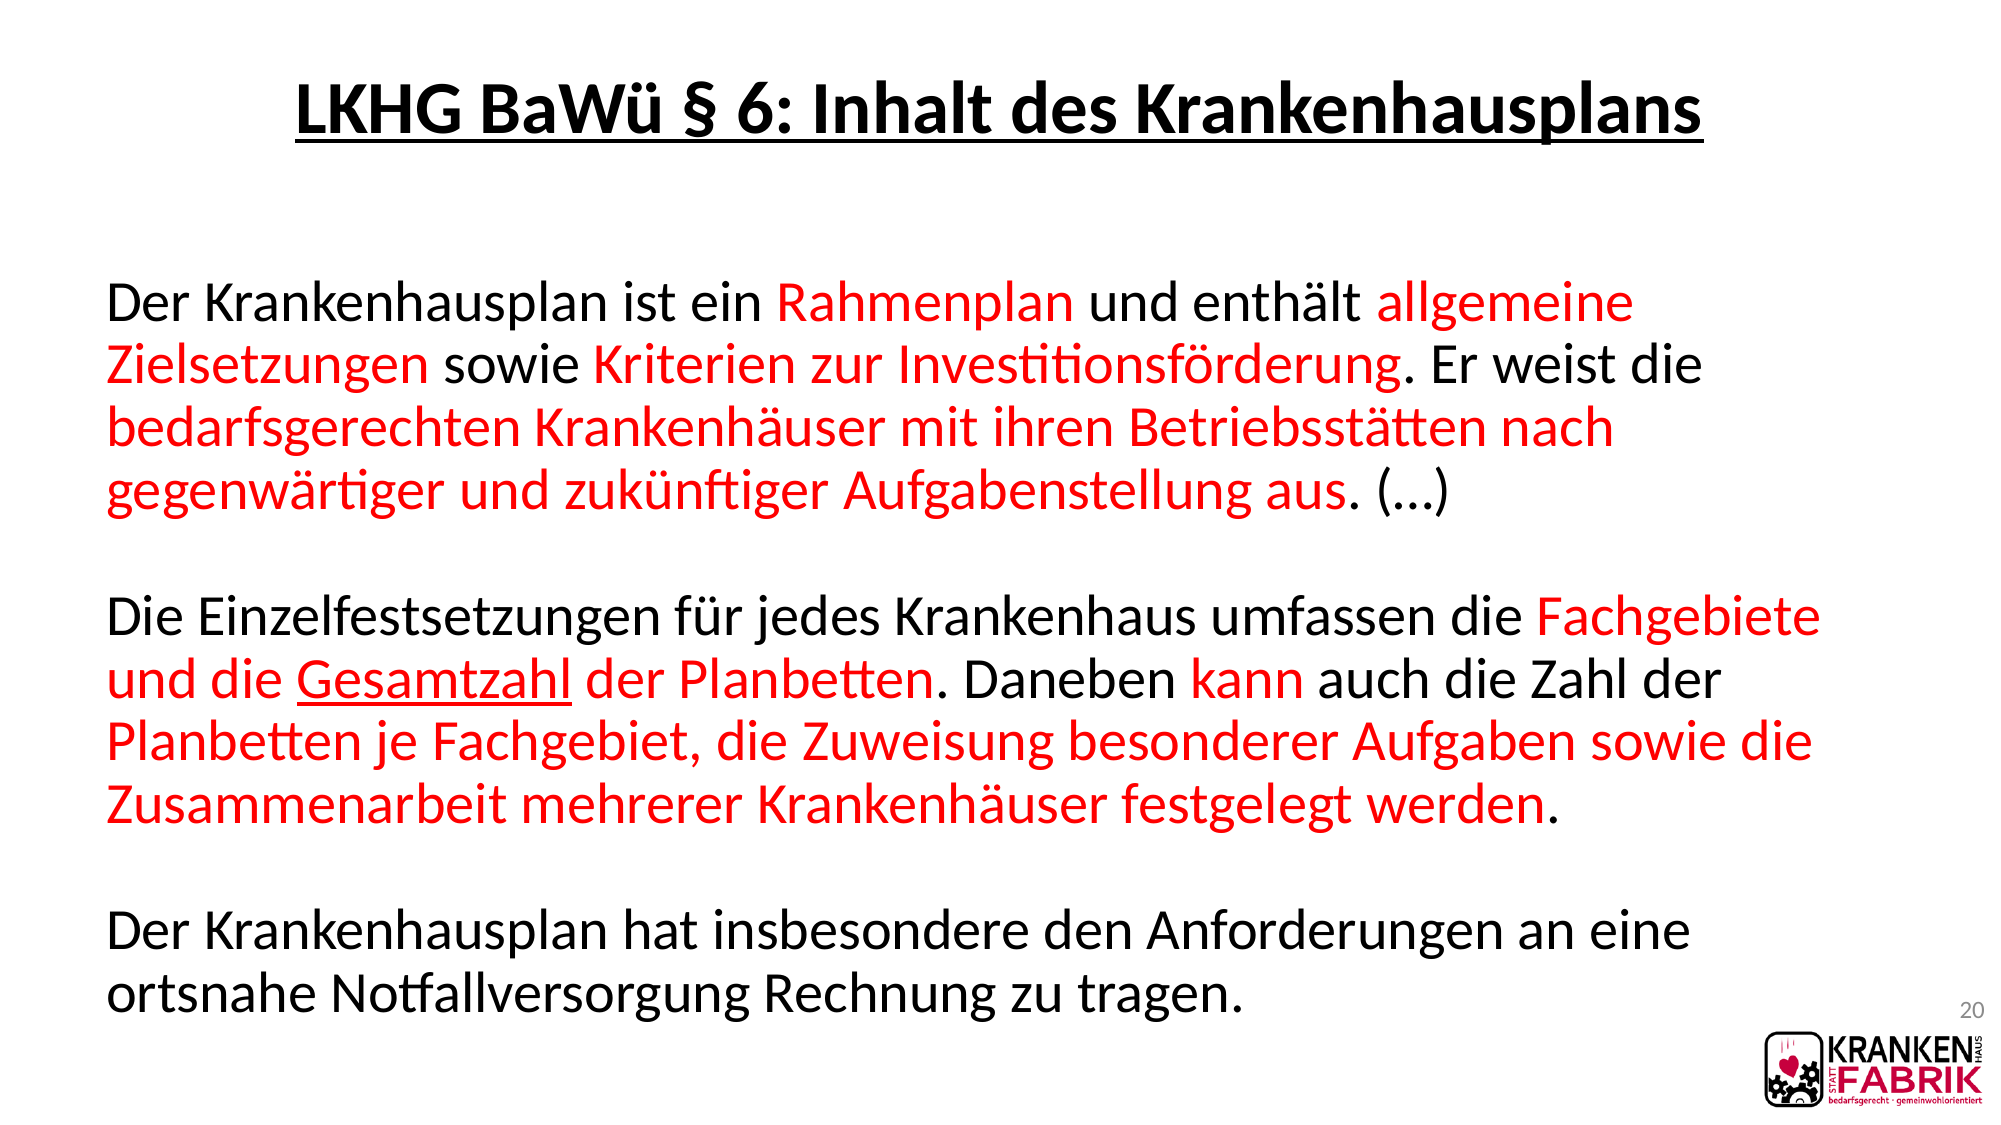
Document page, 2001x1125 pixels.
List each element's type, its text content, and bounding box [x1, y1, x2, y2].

list Der Krankenhausplan ist ein Rahmenplan und enthält allgemeine Zielsetzungen sowie Kriterien zur Investitionsförderung. Er weist die bedarfsgerechten Krankenhäuser mit ihren Betriebsstätten nach gegenwärtiger und zukünftiger Aufgabenstellung aus. (…) Die Einzelfestsetzungen für jedes Krankenhaus umfassen die Fachgebiete und die Gesamtzahl der Planbetten. Daneben kann auch die Zahl der Planbetten je Fachgebiet, die Zuweisung besonderer Aufgaben sowie die Zusammenarbeit mehrerer Krankenhäuser festgelegt werden. Der Krankenhausplan hat insbesondere den Anforderungen an eine ortsnahe Notfallversorgung Rechnung zu tragen. [91, 263, 1916, 1062]
picture [1746, 1039, 2000, 1125]
slide_number 20 [1550, 979, 2000, 1039]
title LKHG BaWü § 6: Inhalt des Krankenhausplans [137, 45, 1863, 263]
